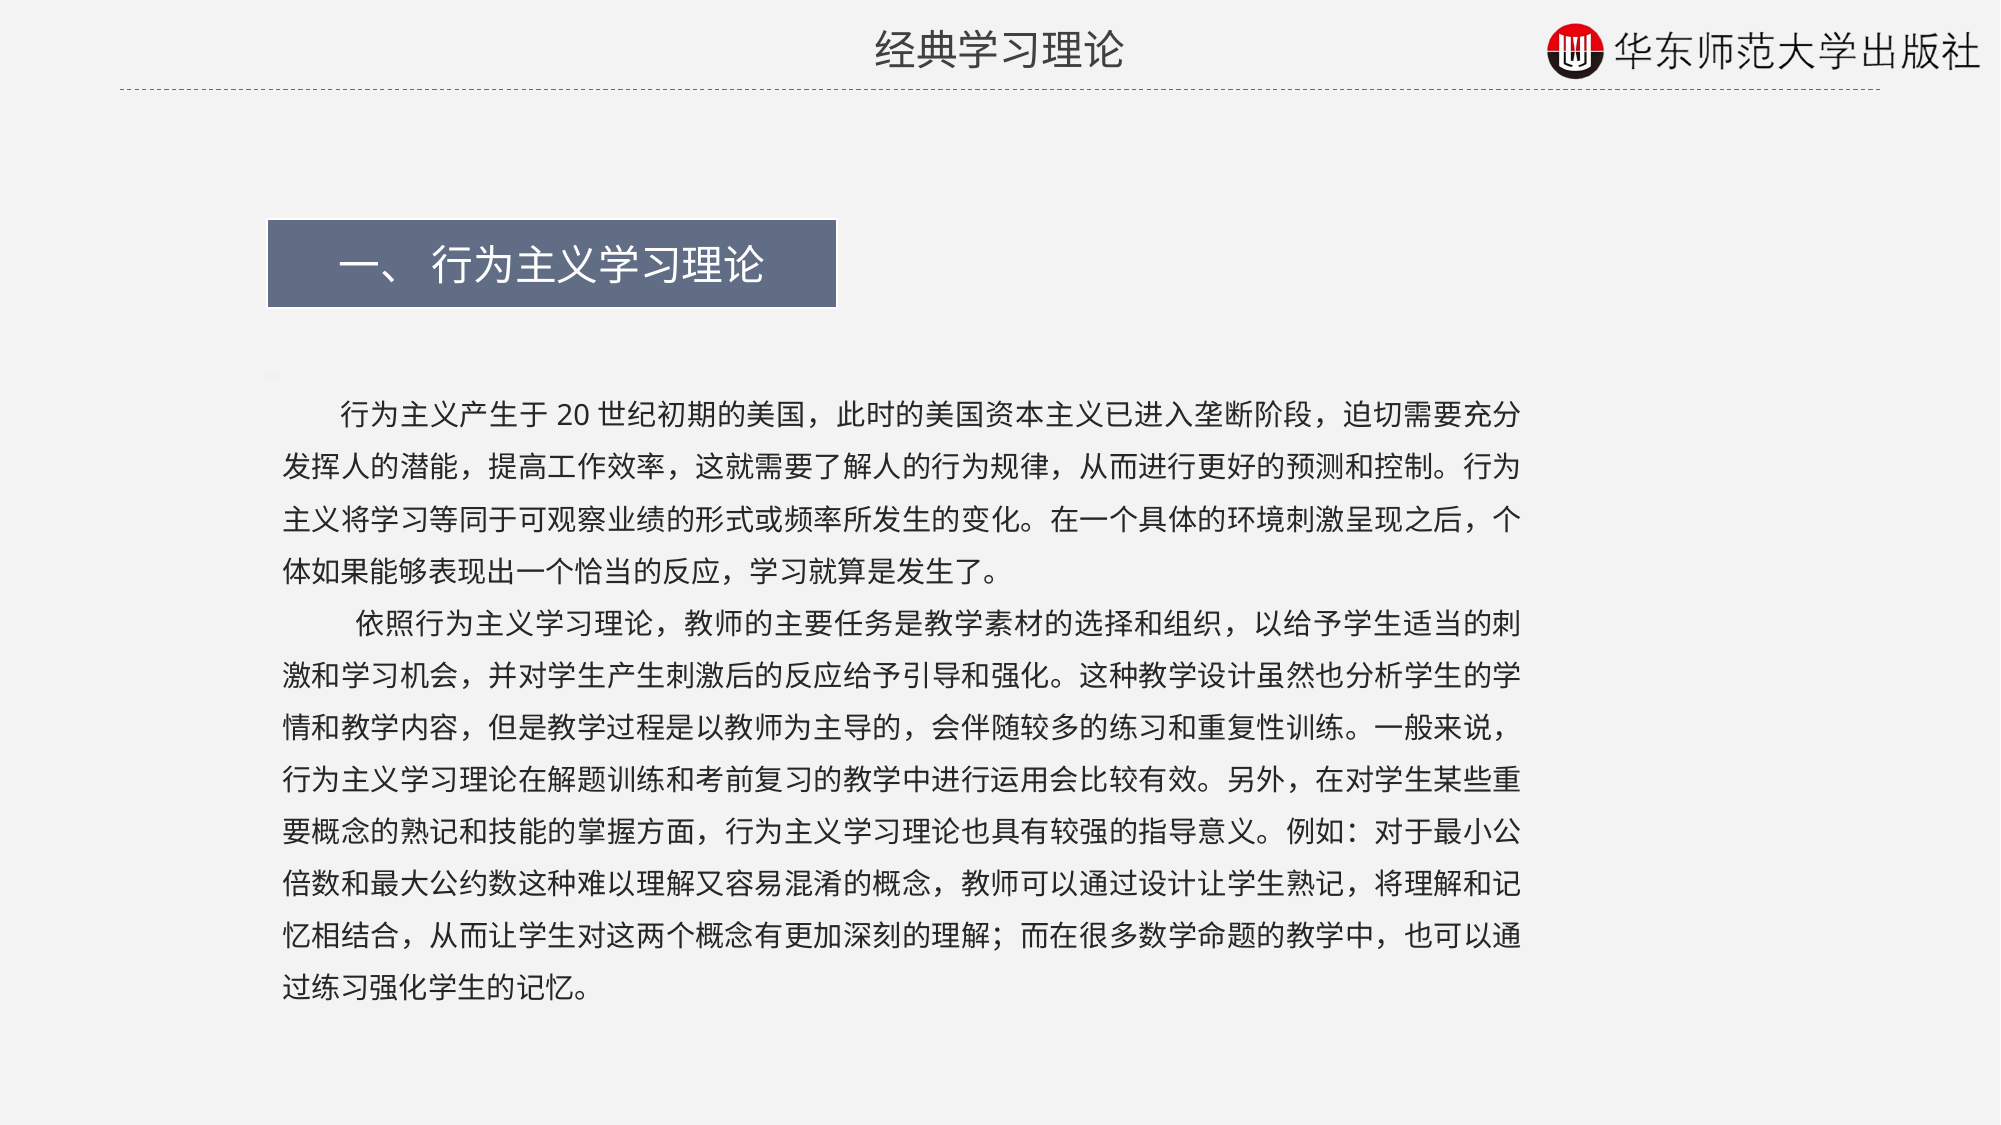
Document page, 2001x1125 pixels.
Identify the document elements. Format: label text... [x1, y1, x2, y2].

text_box 一、 行为主义学习理论 [266, 218, 838, 309]
text_box 经典学习理论 [680, 23, 1320, 74]
text_box 行为主义产生于20世纪初期的美国，此时的美国资本主义已进入垄断阶段，迫切需要充分发挥人的潜能，提高工作效率，这就需要了解人的行为规律，从而进行更好的预测和控制。行为主义将学习等同于可观察业绩的形式或频率所发生的变化。在一个具体的环境刺激呈现之后，个体如果能够表现出一个恰当的反应，学习就算是发生了。 依照行为主义学习理论，教师的主要任务是教学素材的选择和组织，以给予学生适当的刺激和学习机会，并对学生产生刺激后的反应给予引导和强化。这种教学设计虽然也分析学生的学情和教学内容，但是教学过程是以教师为主导的，会伴随较多的练习和重复性训练。一般来说，行为主义学习理论在解题训练和考前复习的教学中进行运用会比较有效。另外，在对学生某些重要概念的熟记和技能的掌握方面，行为主义学习理论也具有较强的指导意义。例如：对于最小公倍数和最大公约数这种难以理解又容易混淆的概念，教师可以通过设计让学生熟记，将理解和记忆相结合，从而让学生对这两个概念有更加深刻的理解；而在很多数学命题的教学中，也可以通过练习强化学生的记忆。 [267, 372, 1537, 1012]
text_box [1536, 13, 1989, 83]
